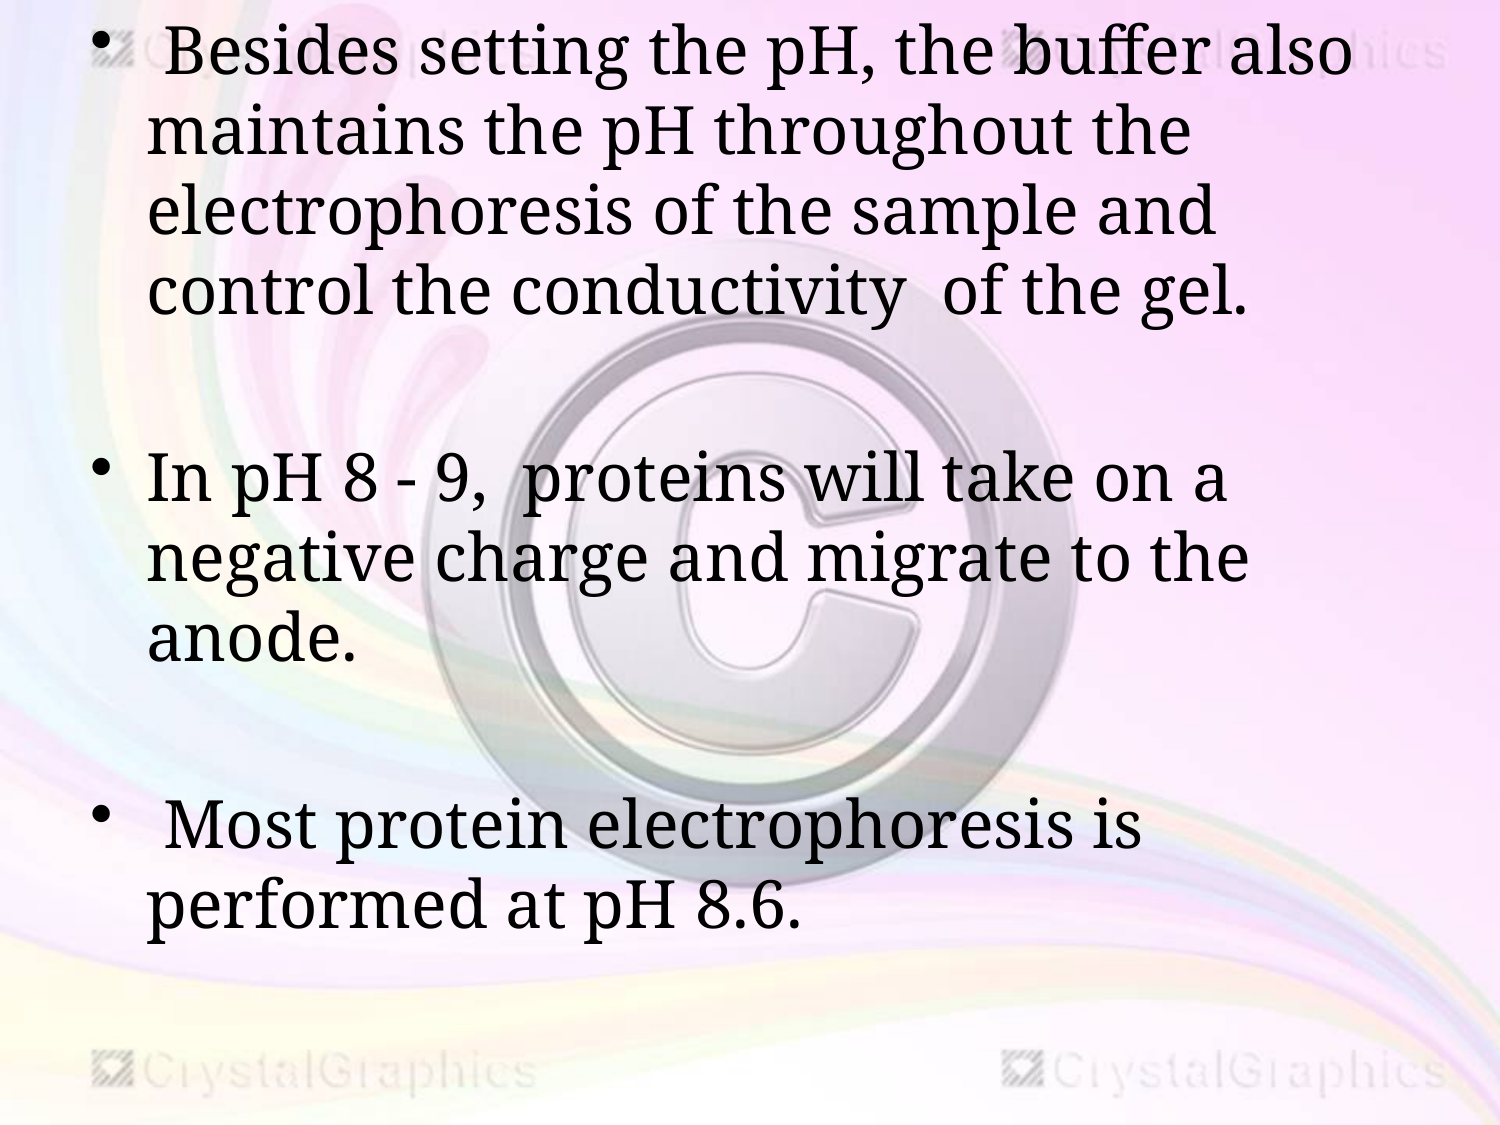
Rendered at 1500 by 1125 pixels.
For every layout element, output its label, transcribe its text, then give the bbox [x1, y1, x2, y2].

picture [0, 0, 1500, 1125]
list Besides setting the pH, the buffer also maintains the pH throughout the electrophoresis of the sample and control the conductivity of the gel. In pH 8 - 9, proteins will take on a negative charge and migrate to the anode. Most protein electrophoresis is performed at pH 8.6. [74, 0, 1426, 1006]
